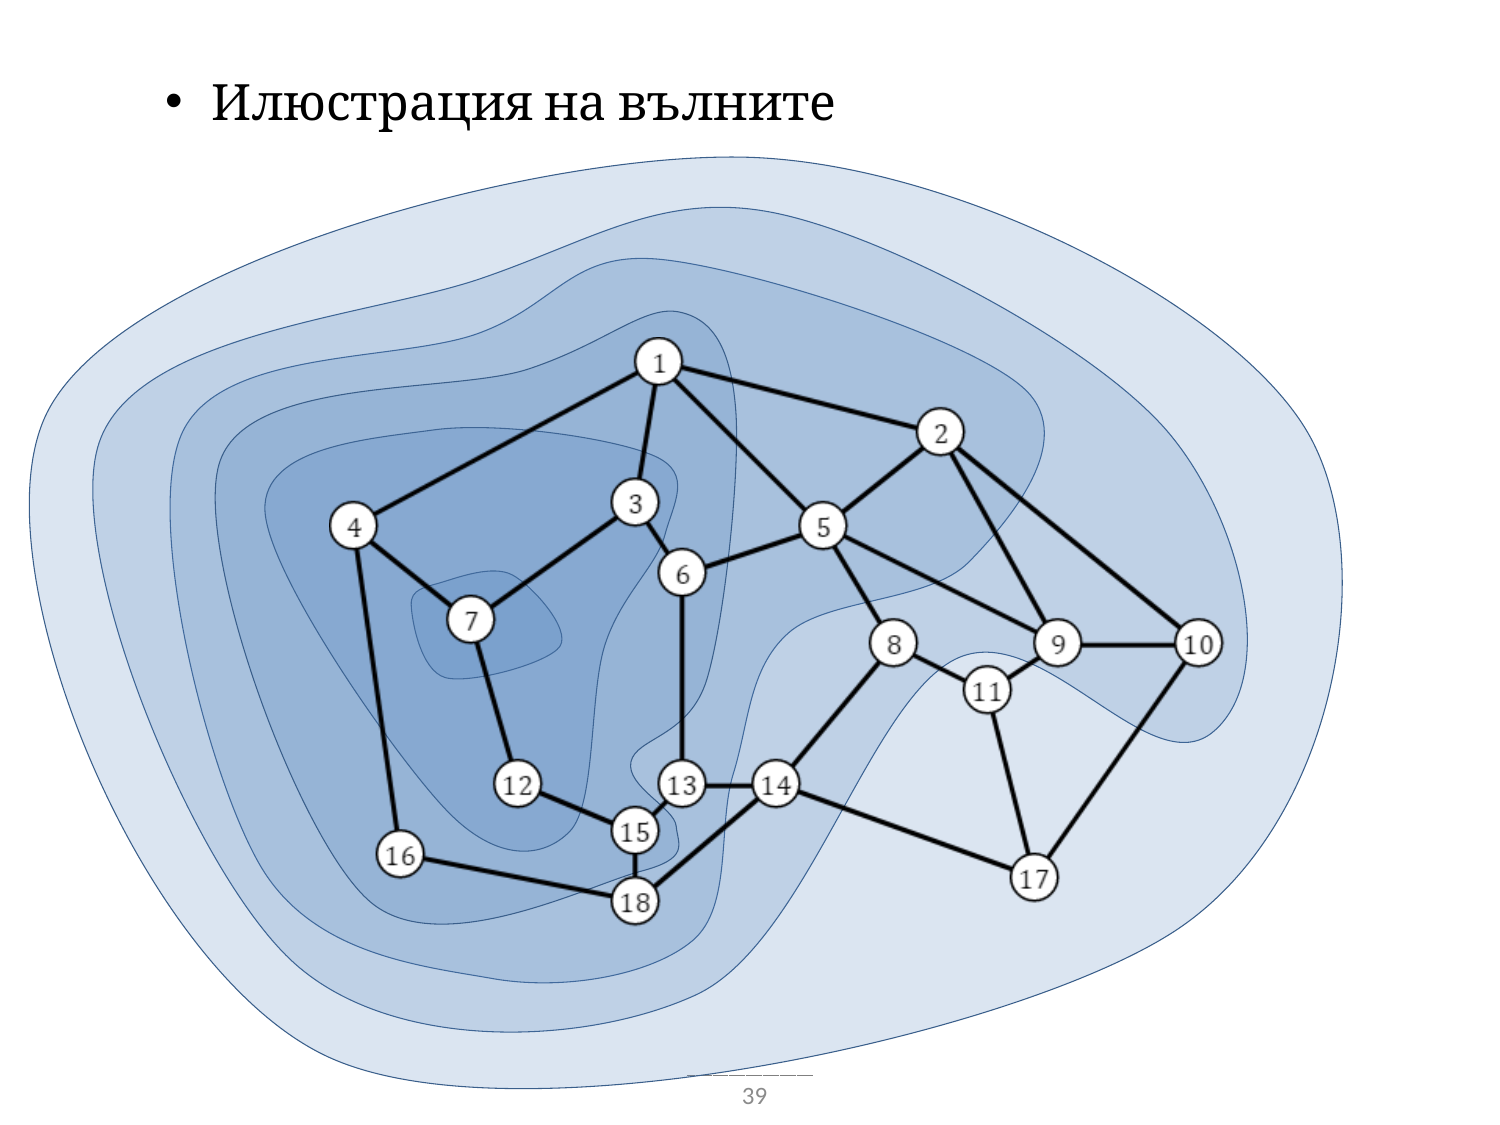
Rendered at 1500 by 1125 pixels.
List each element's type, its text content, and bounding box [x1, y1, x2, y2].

picture [329, 337, 1226, 929]
slide_number 39 [579, 1065, 930, 1125]
list Илюстрация на вълните [75, 62, 1450, 1063]
text_box [213, 395, 324, 845]
text_box [27, 370, 75, 728]
text_box [601, 309, 718, 335]
text_box [336, 1063, 790, 1091]
